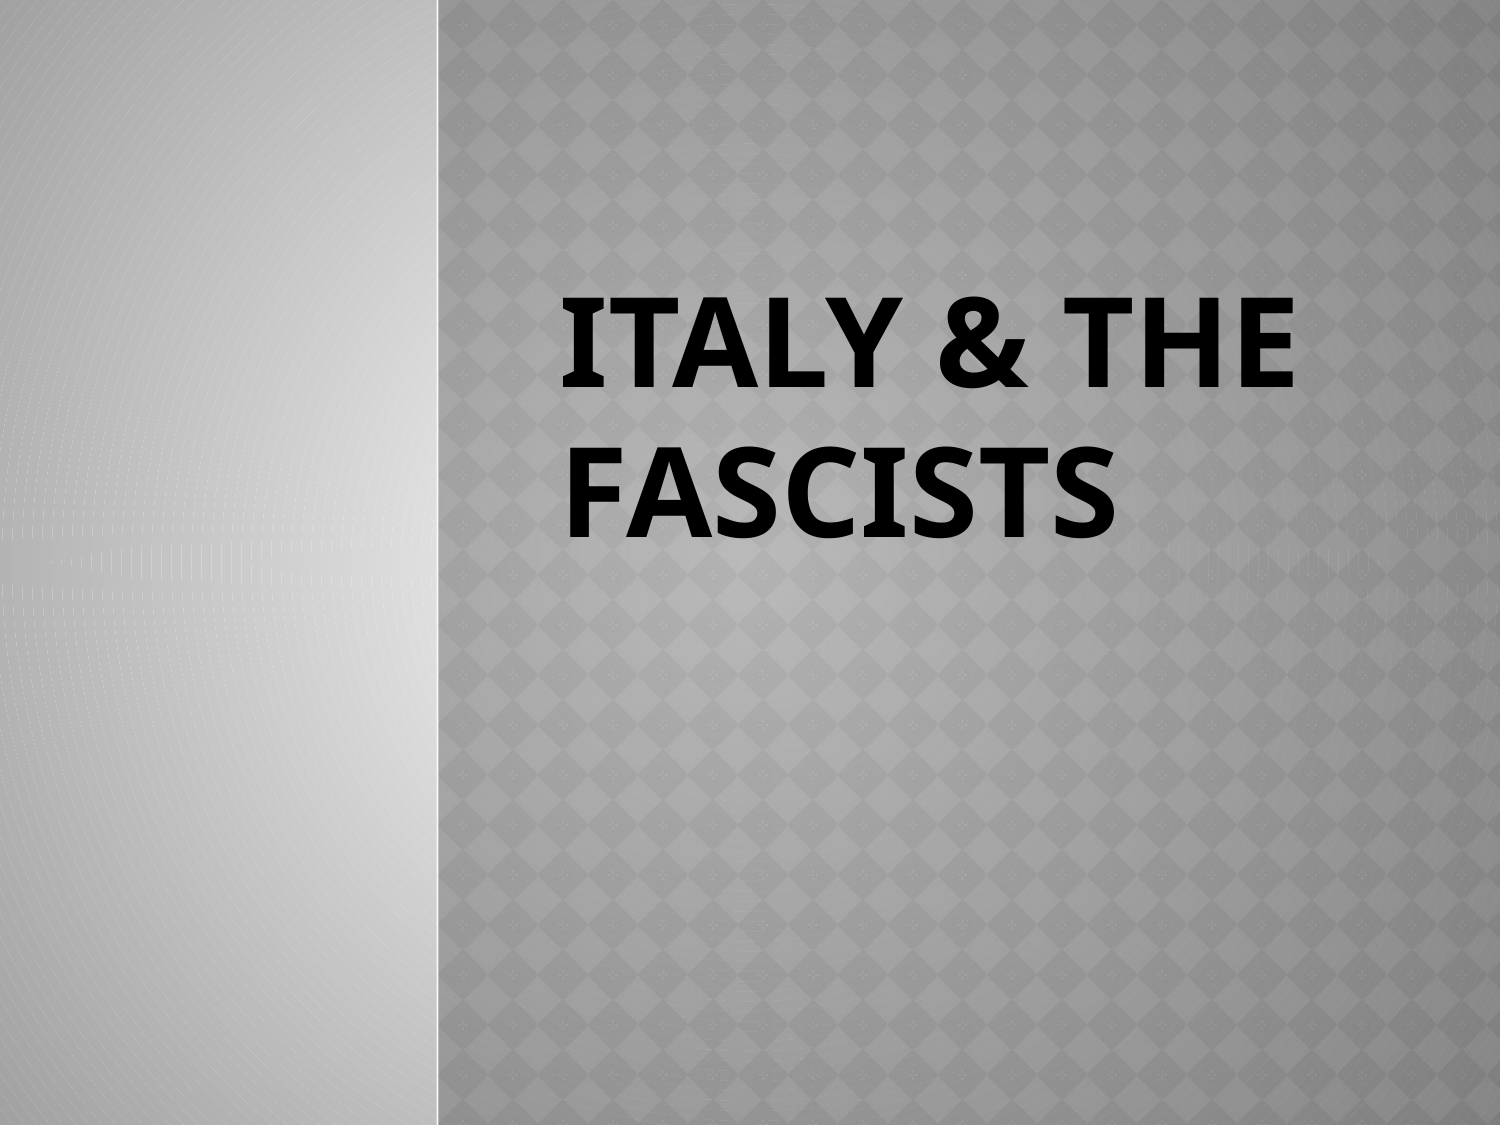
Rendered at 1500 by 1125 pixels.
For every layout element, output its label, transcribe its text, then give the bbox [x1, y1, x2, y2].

title Italy & the fascists [552, 87, 1450, 563]
